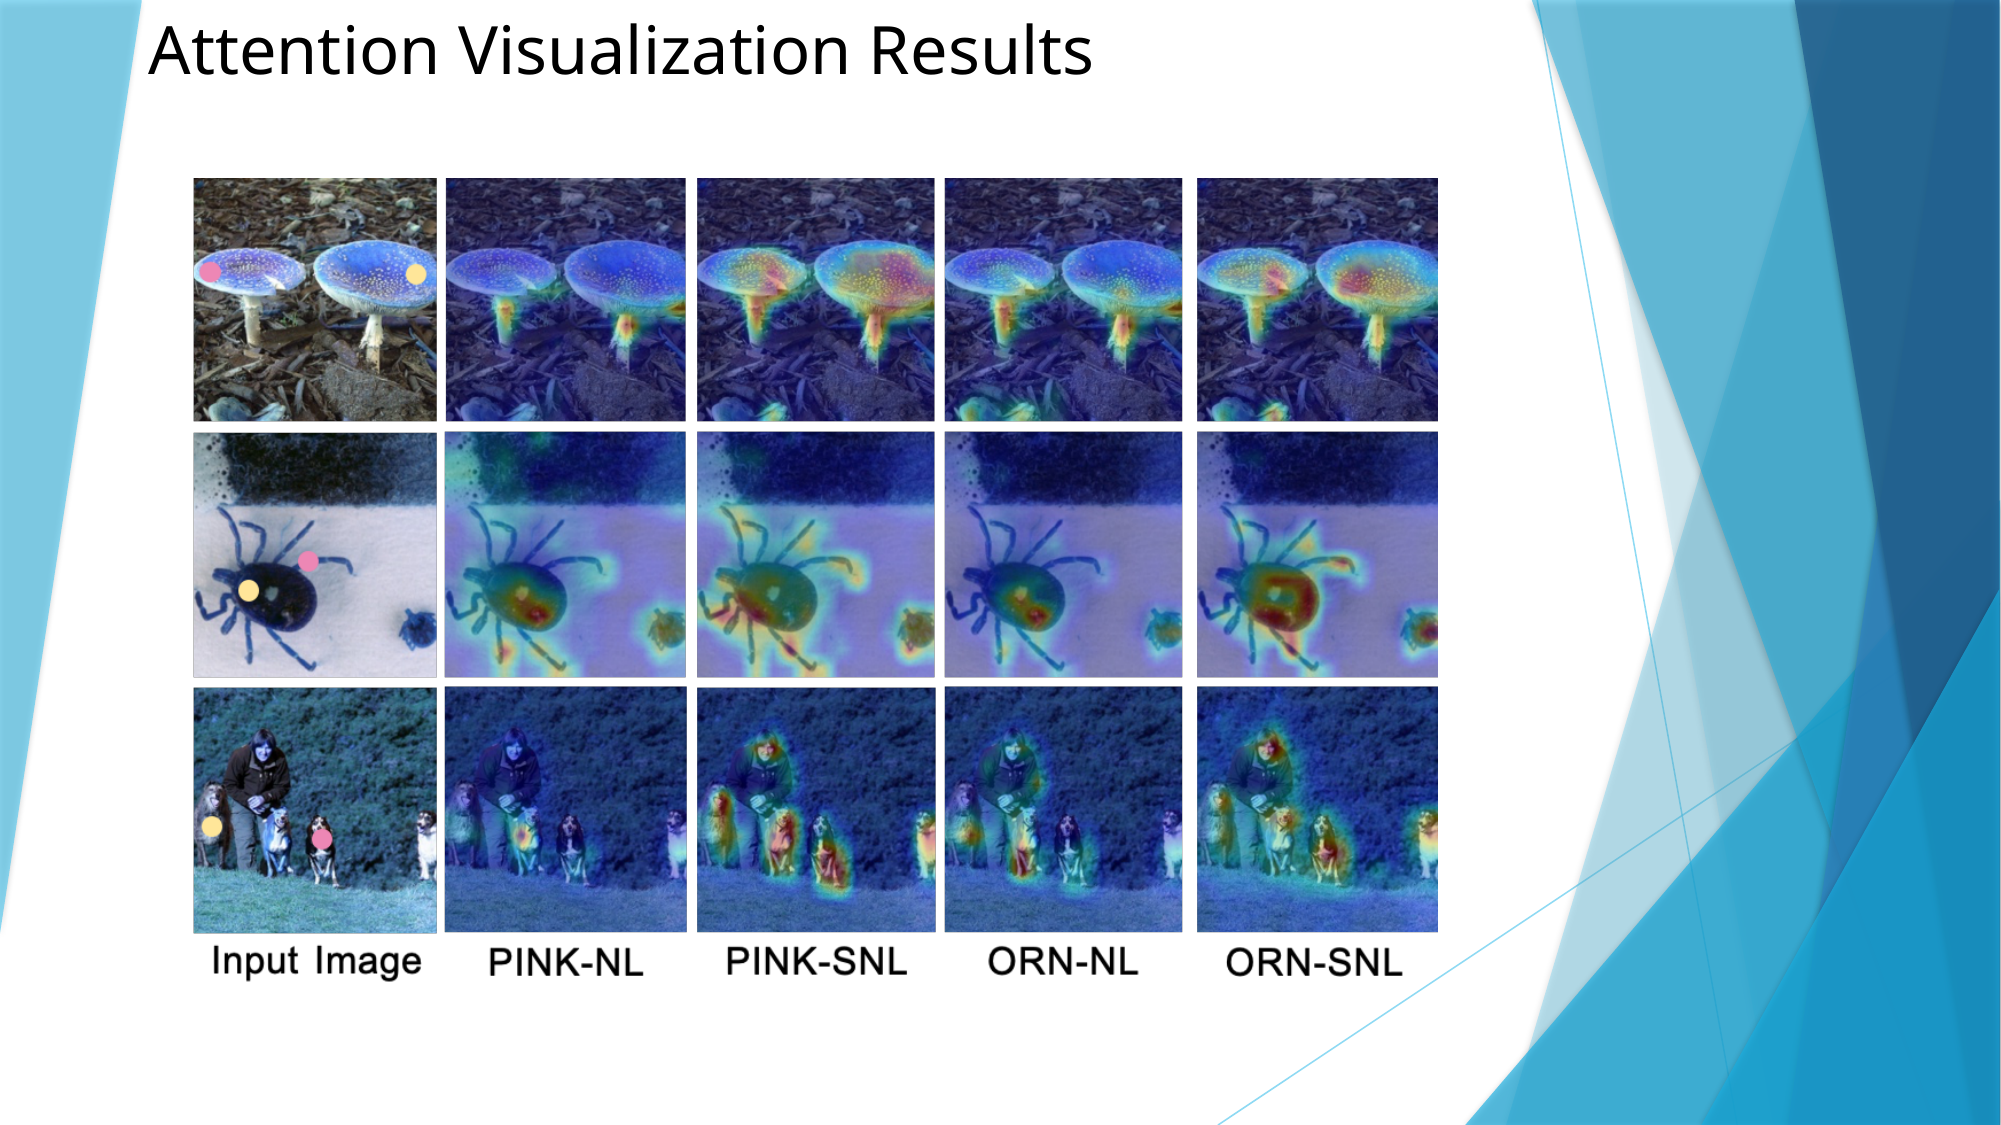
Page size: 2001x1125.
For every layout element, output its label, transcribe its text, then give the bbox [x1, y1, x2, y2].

text_box Attention Visualization Results [0, 0, 1477, 95]
picture [187, 178, 1439, 1009]
